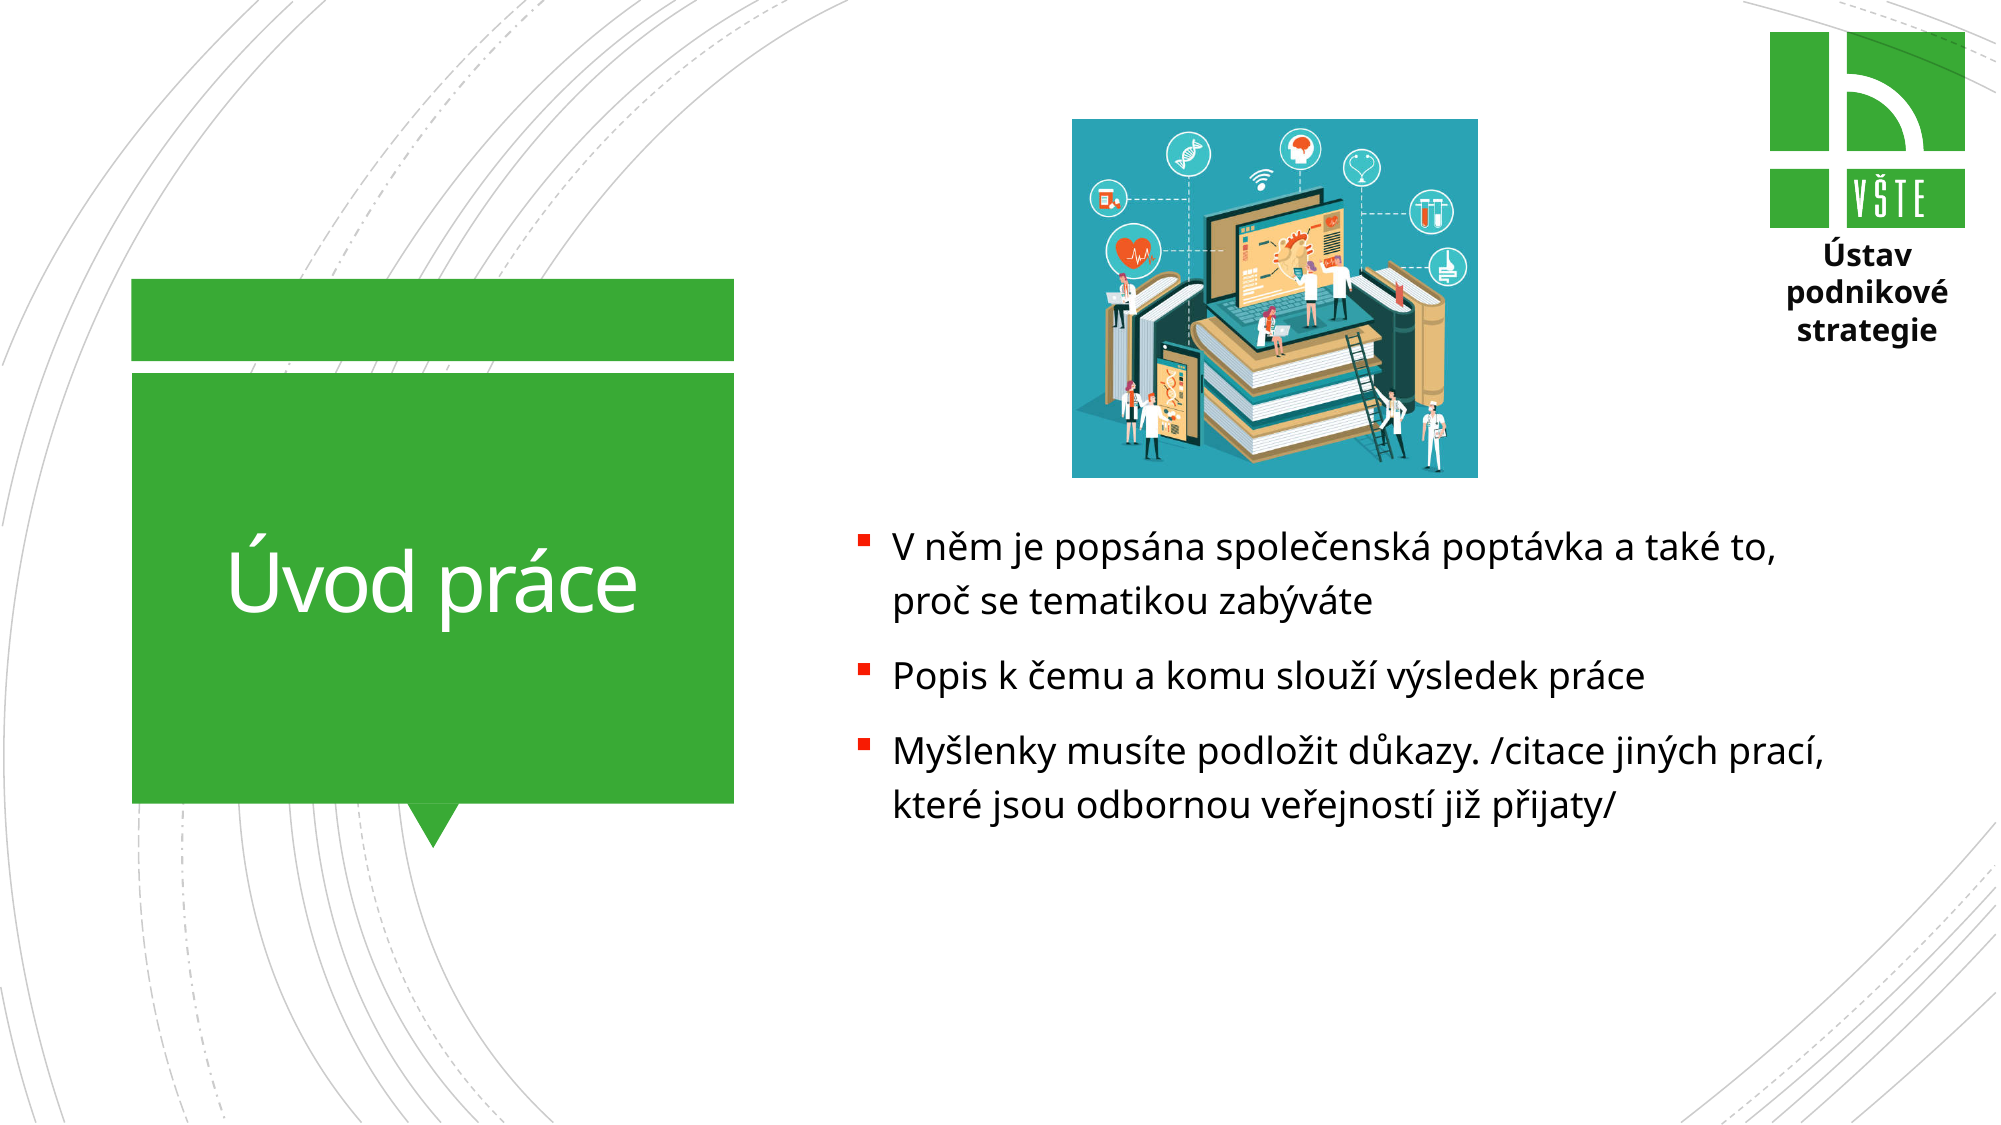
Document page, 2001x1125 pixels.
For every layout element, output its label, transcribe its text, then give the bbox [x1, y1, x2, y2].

picture [1071, 119, 1478, 478]
title Úvod práce [145, 385, 720, 789]
picture [1770, 32, 1965, 228]
list V něm je popsána společenská poptávka a také to, proč se tematikou zabýváte Popis k čemu a komu slouží výsledek práce Myšlenky musíte podložit důkazy. /citace jiných prací, které jsou odbornou veřejností již přijaty/ [839, 131, 1871, 993]
